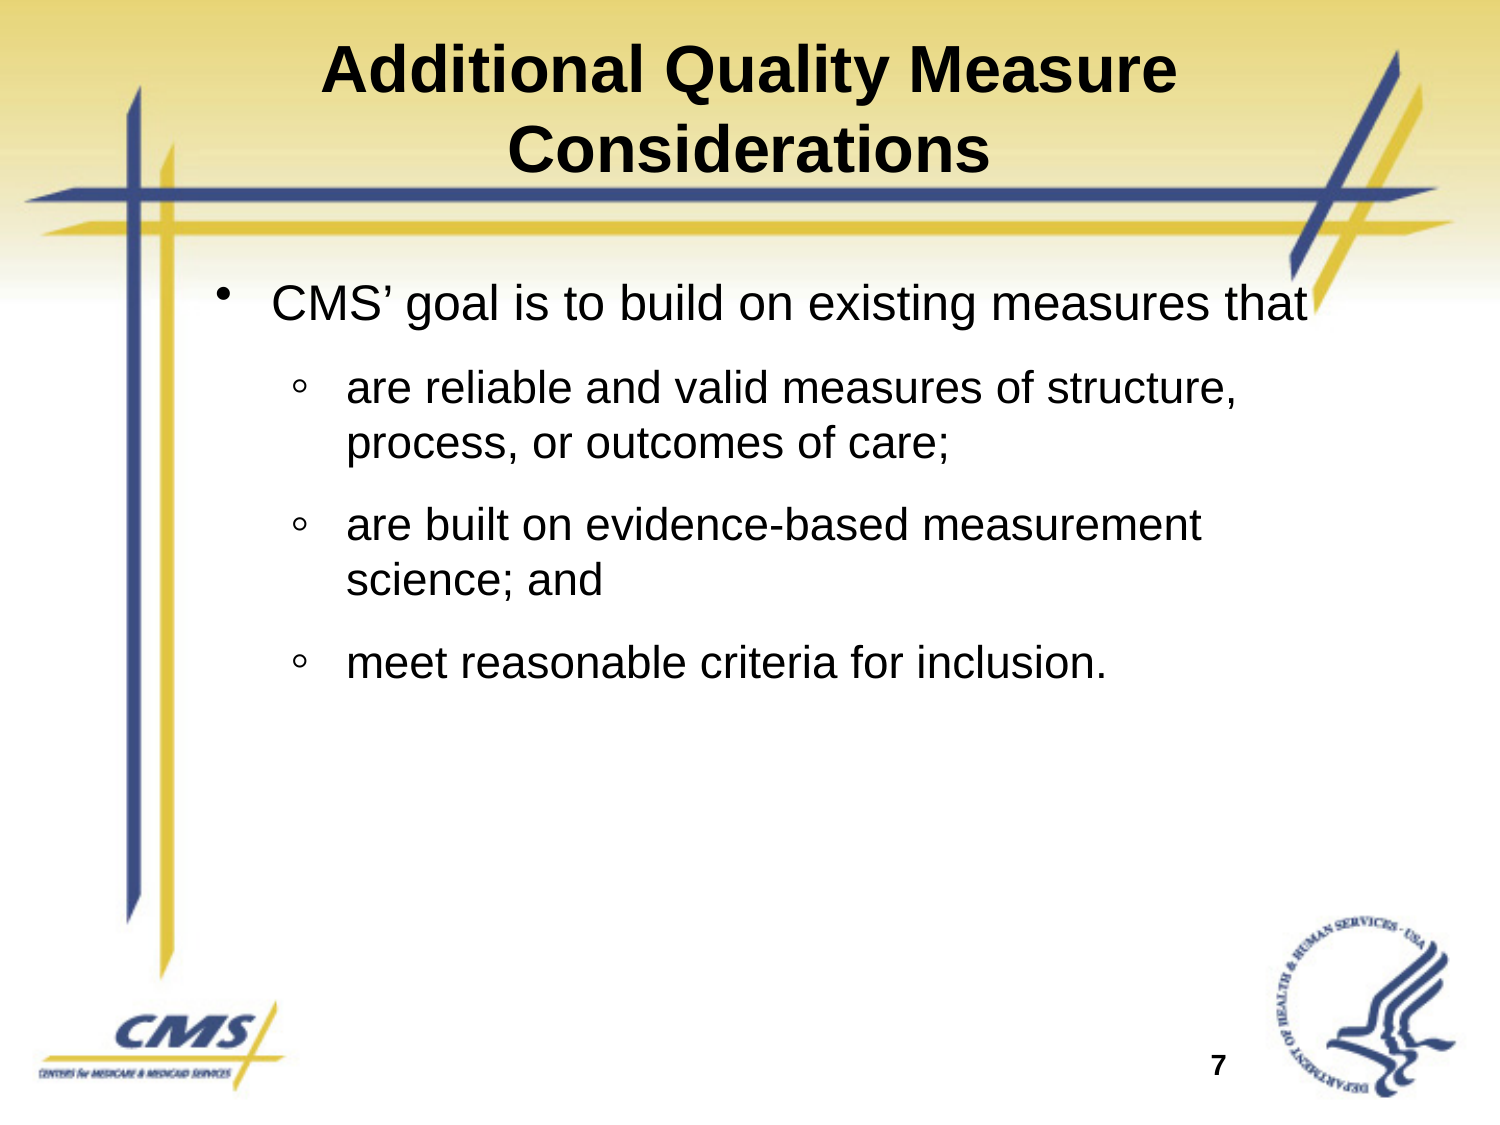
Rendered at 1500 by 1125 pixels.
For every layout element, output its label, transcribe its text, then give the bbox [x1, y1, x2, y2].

list CMS’ goal is to build on existing measures that are reliable and valid measures of structure, process, or outcomes of care; are built on evidence-based measurement science; and meet reasonable criteria for inclusion. [199, 262, 1376, 988]
title Additional Quality Measure Considerations [112, 12, 1388, 201]
picture [0, 0, 1500, 1125]
